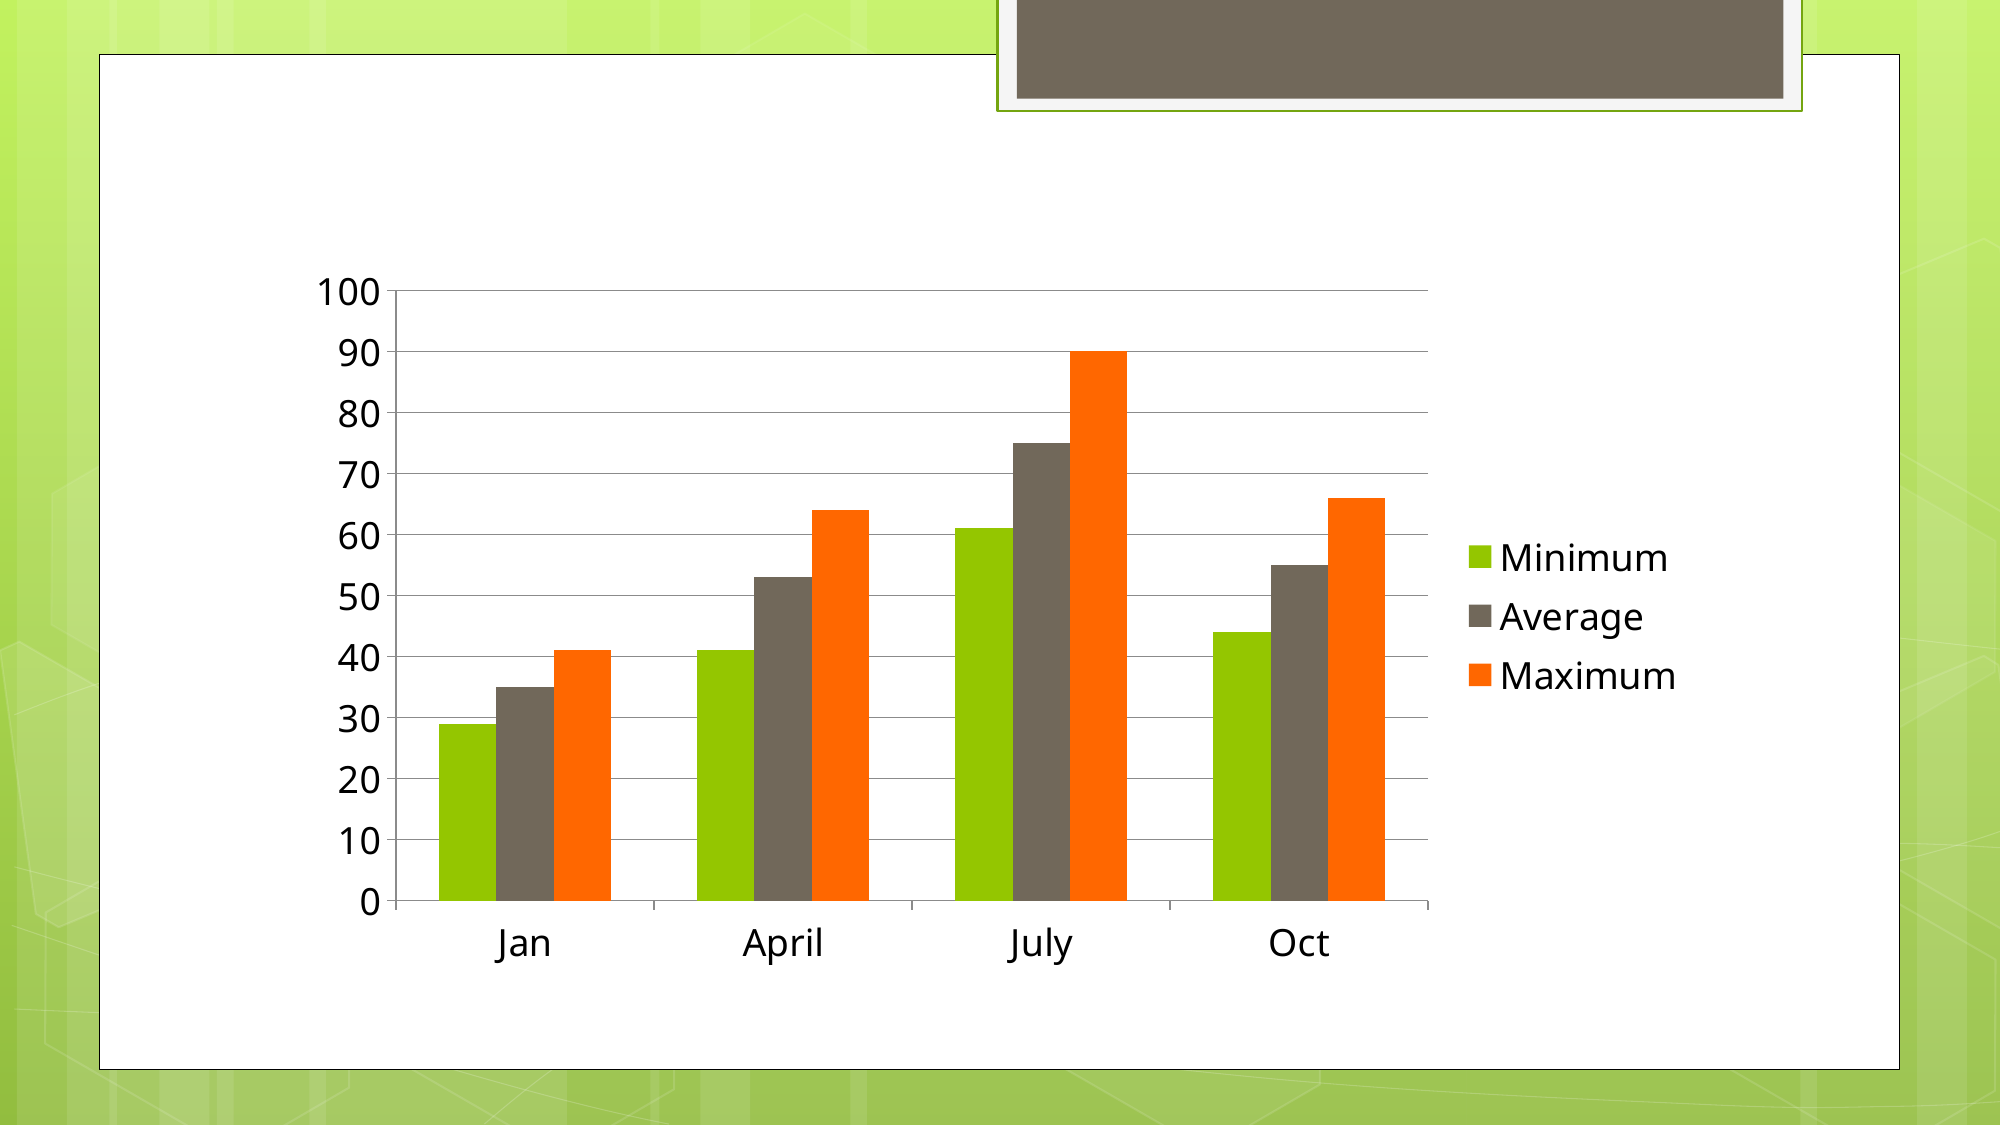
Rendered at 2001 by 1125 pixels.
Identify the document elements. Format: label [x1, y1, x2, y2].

chart [287, 249, 1702, 982]
